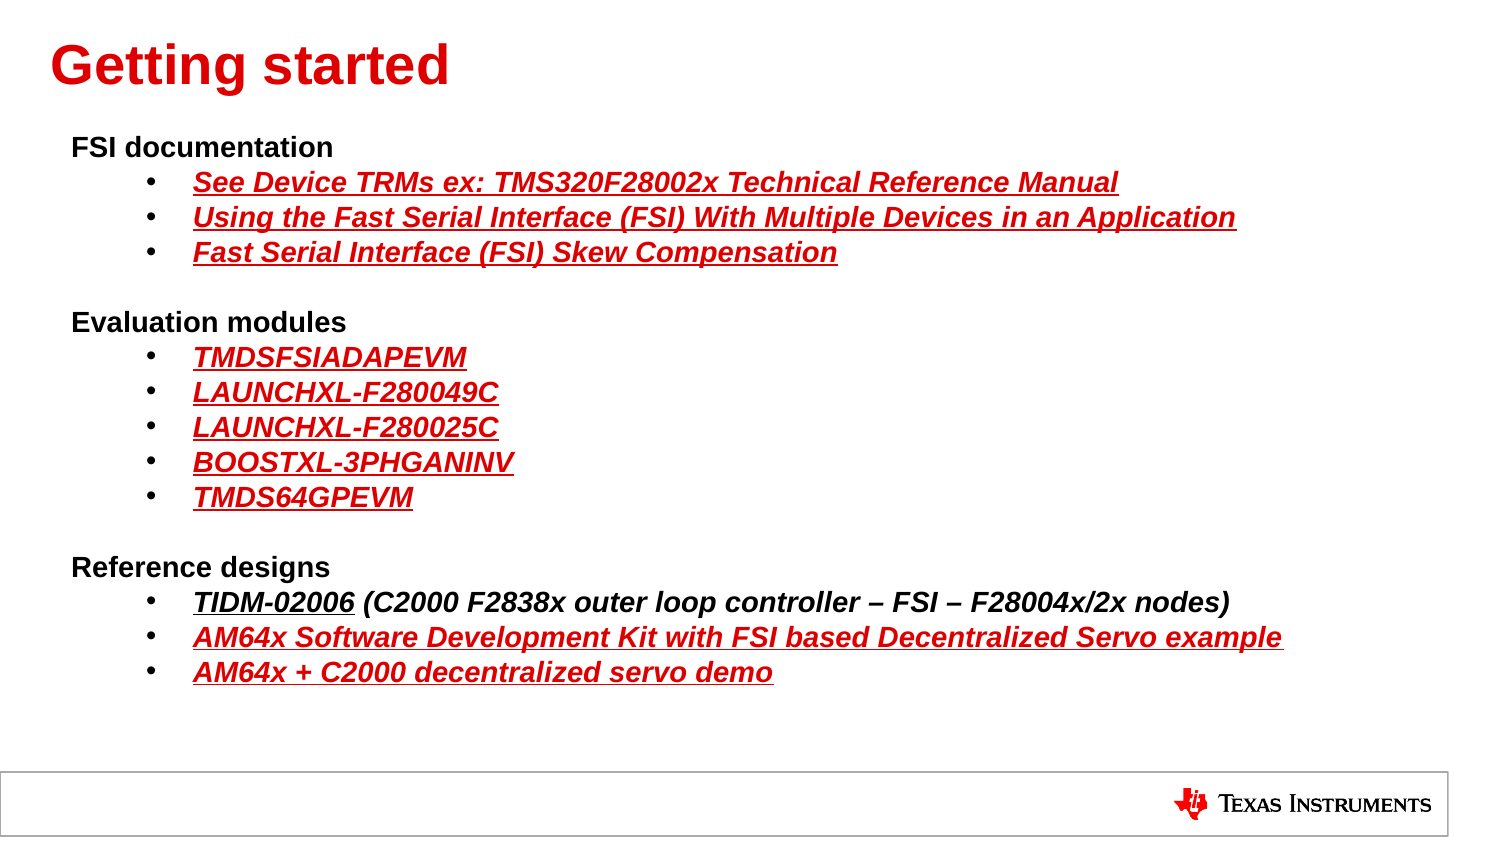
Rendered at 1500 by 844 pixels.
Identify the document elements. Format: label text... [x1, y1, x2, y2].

picture [1174, 788, 1431, 820]
title Getting started [37, 17, 1426, 119]
text_box FSI documentation See Device TRMs ex: TMS320F28002x Technical Reference Manual Using the Fast Serial Interface (FSI) With Multiple Devices in an Application Fast Serial Interface (FSI) Skew Compensation Evaluation modules TMDSFSIADAPEVM LAUNCHXL-F280049C LAUNCHXL-F280025C BOOSTXL-3PHGANINV TMDS64GPEVM Reference designs TIDM-02006 (C2000 F2838x outer loop controller – FSI – F28004x/2x nodes) AM64x Software Development Kit with FSI based Decentralized Servo example AM64x + C2000 decentralized servo demo [56, 121, 1431, 696]
